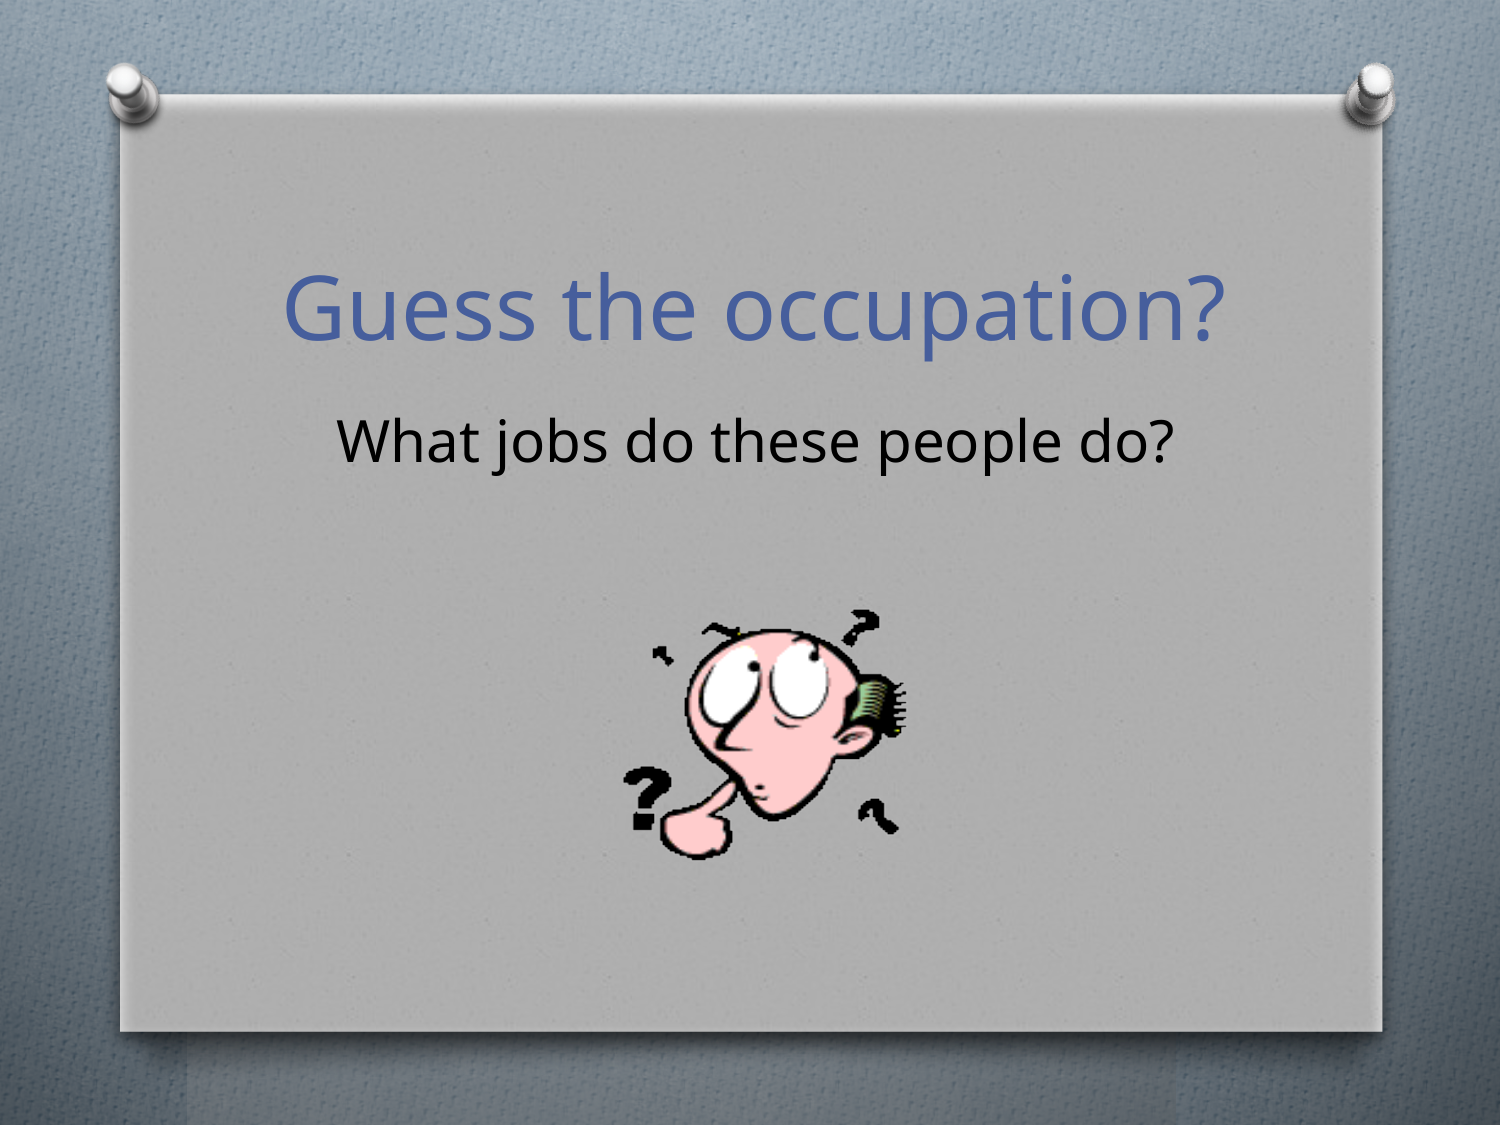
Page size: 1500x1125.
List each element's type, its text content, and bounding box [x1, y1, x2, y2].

picture [609, 599, 922, 875]
picture [75, 31, 197, 152]
text_box Guess the occupation? [253, 137, 1255, 365]
picture [1317, 35, 1439, 156]
text_box What jobs do these people do? [254, 397, 1257, 481]
